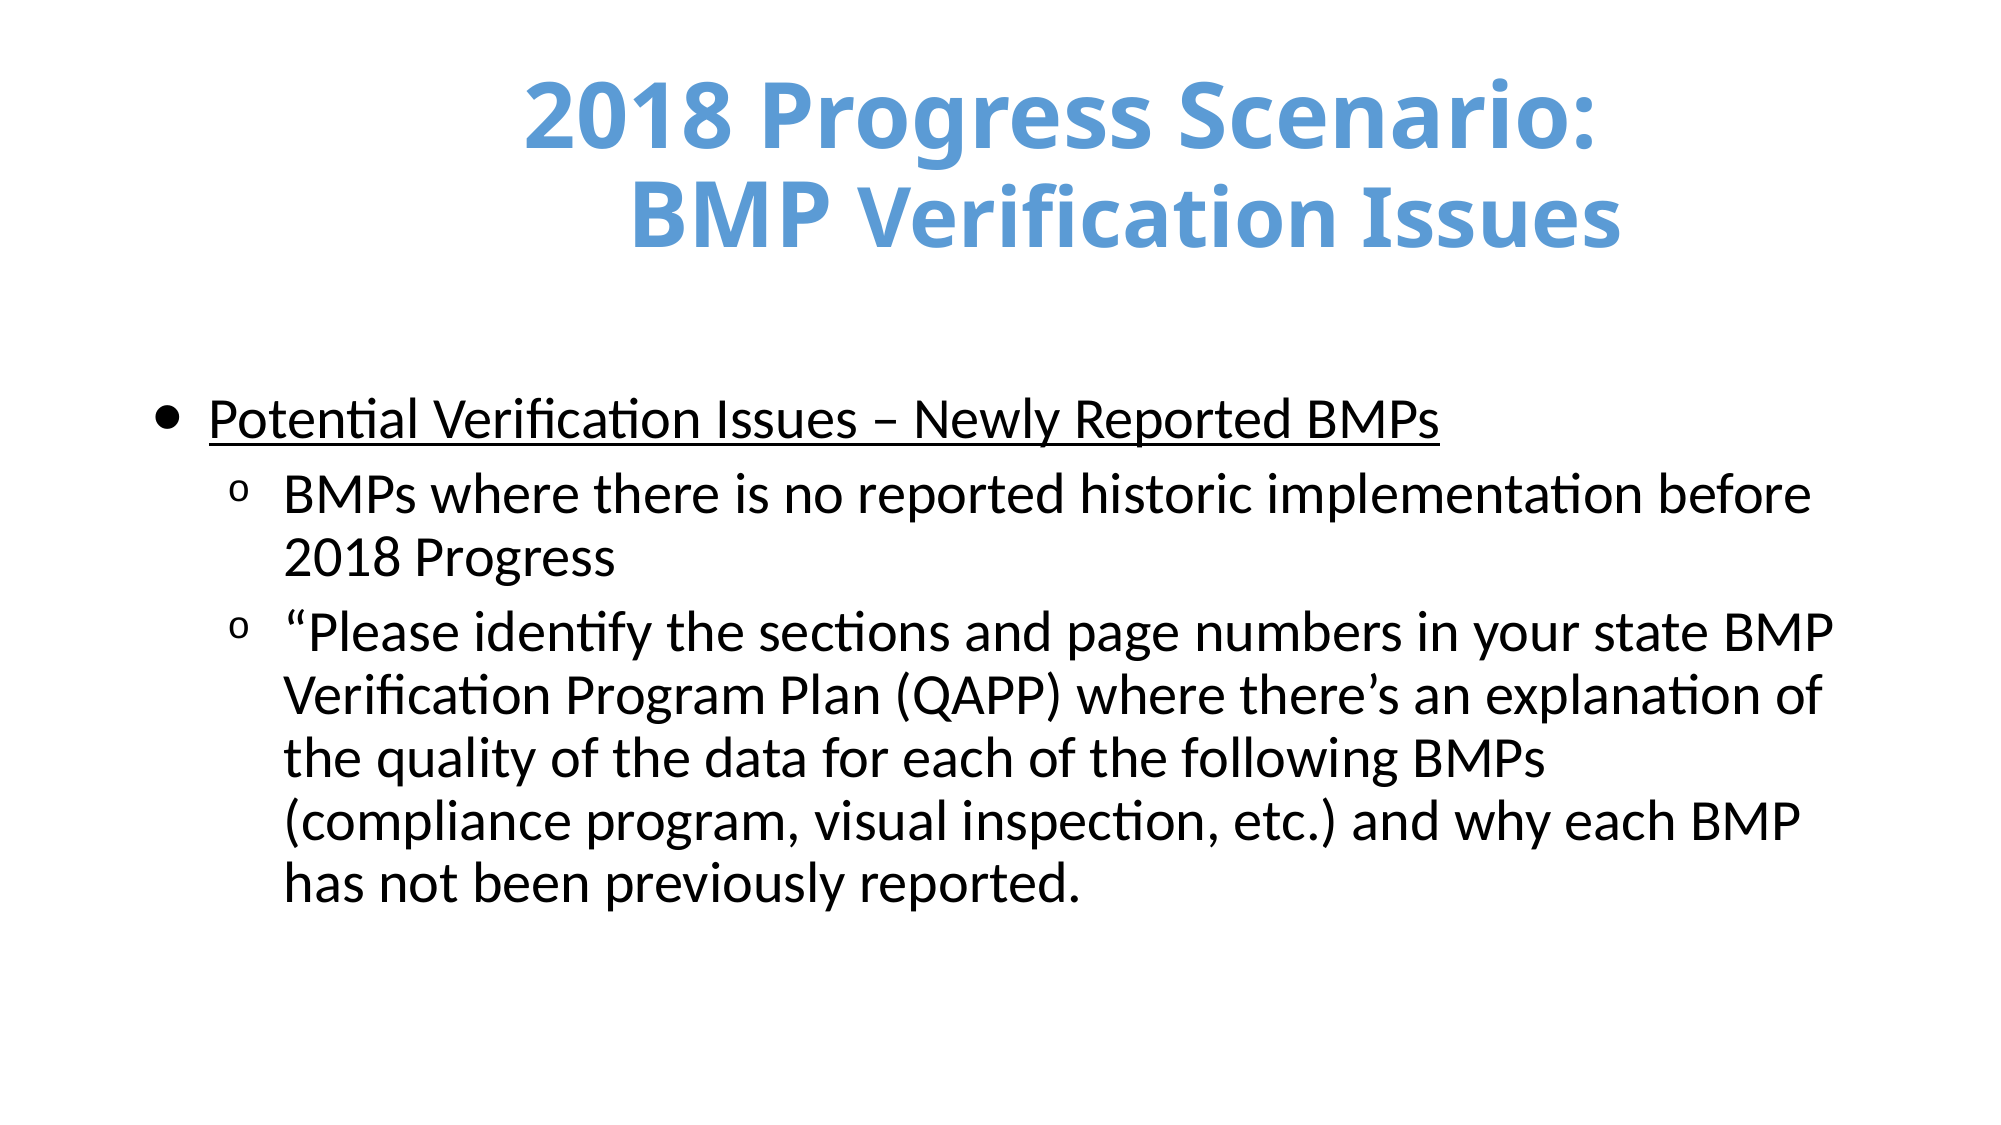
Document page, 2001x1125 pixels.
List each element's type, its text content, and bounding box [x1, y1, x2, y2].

title 2018 Progress Scenario: BMP Verification Issues [137, 59, 1863, 278]
list Potential Verification Issues – Newly Reported BMPs BMPs where there is no reported historic implementation before 2018 Progress “Please identify the sections and page numbers in your state BMP Verification Program Plan (QAPP) where there’s an explanation of the quality of the data for each of the following BMPs (compliance program, visual inspection, etc.) and why each BMP has not been previously reported. [137, 299, 1863, 1014]
